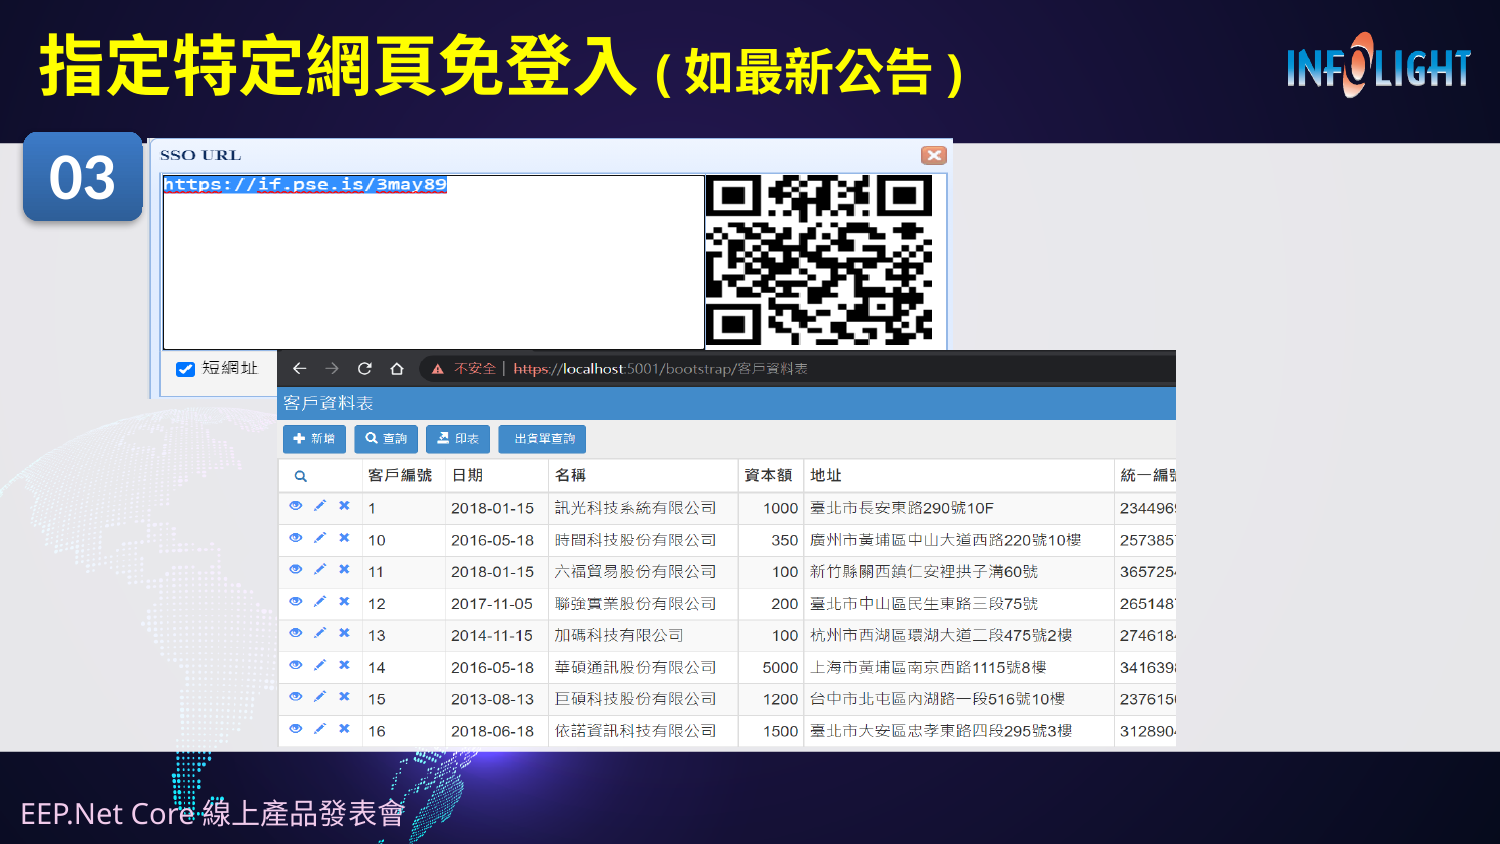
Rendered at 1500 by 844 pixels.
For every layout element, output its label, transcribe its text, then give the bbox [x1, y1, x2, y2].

picture [0, 0, 1500, 844]
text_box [23, 124, 144, 222]
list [147, 138, 953, 399]
title 指定特定網頁免登入(如最新公告) [23, 0, 1374, 134]
